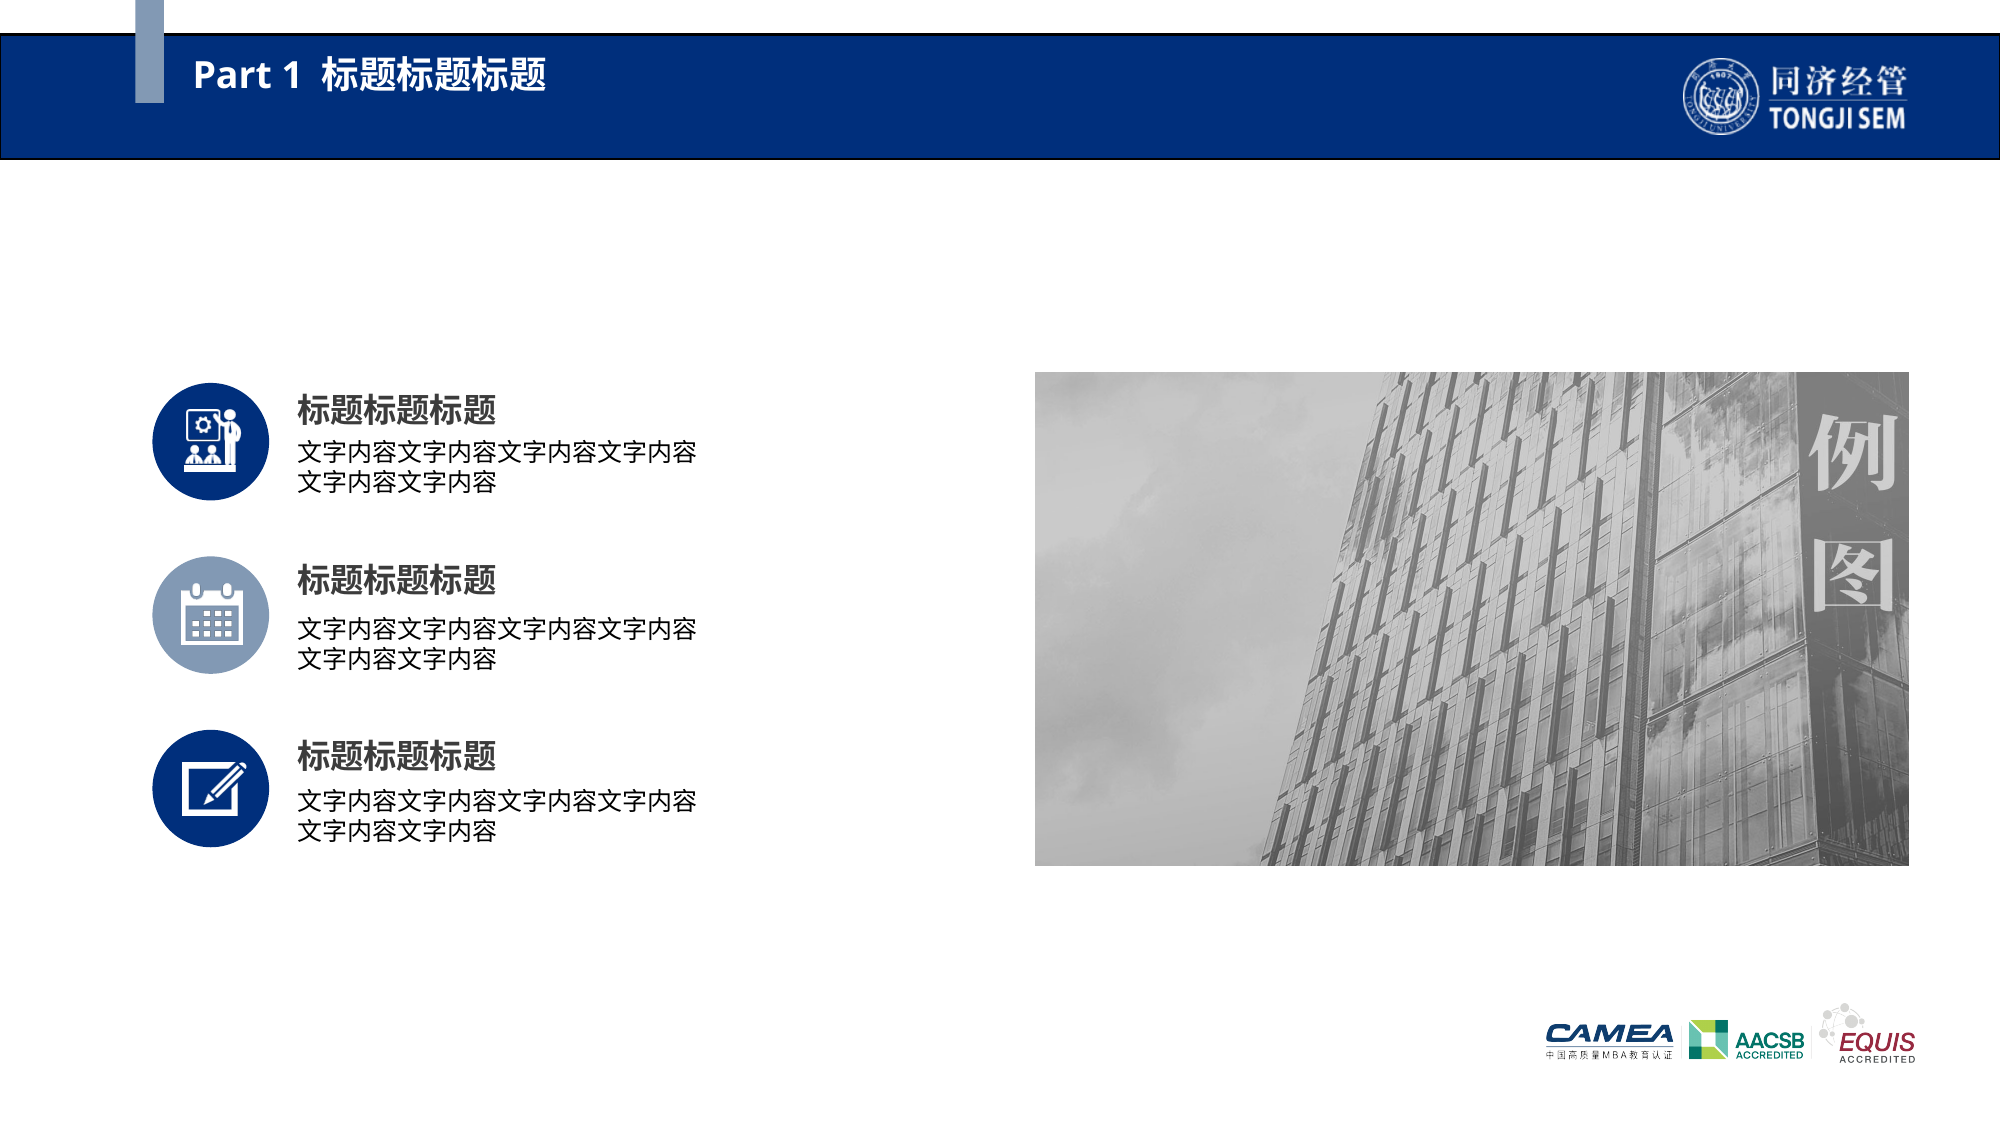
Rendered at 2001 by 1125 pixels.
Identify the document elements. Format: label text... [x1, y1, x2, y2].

picture [181, 583, 243, 645]
picture [1545, 1003, 1915, 1063]
text_box [152, 382, 270, 501]
picture [1035, 372, 1909, 866]
text_box [152, 556, 270, 674]
text_box 文字内容文字内容文字内容文字内容文字内容文字内容 [297, 436, 707, 497]
text_box 标题标题标题 [296, 735, 527, 776]
picture [184, 409, 242, 472]
text_box [134, 0, 165, 104]
text_box Part 1 标题标题标题 [192, 50, 625, 96]
text_box 文字内容文字内容文字内容文字内容文字内容文字内容 [297, 613, 707, 674]
text_box [152, 729, 270, 848]
text_box 标题标题标题 [296, 389, 527, 430]
text_box [0, 33, 2000, 160]
text_box 文字内容文字内容文字内容文字内容文字内容文字内容 [297, 785, 707, 846]
picture [1683, 58, 1912, 135]
picture [182, 762, 247, 816]
text_box 标题标题标题 [296, 558, 527, 599]
